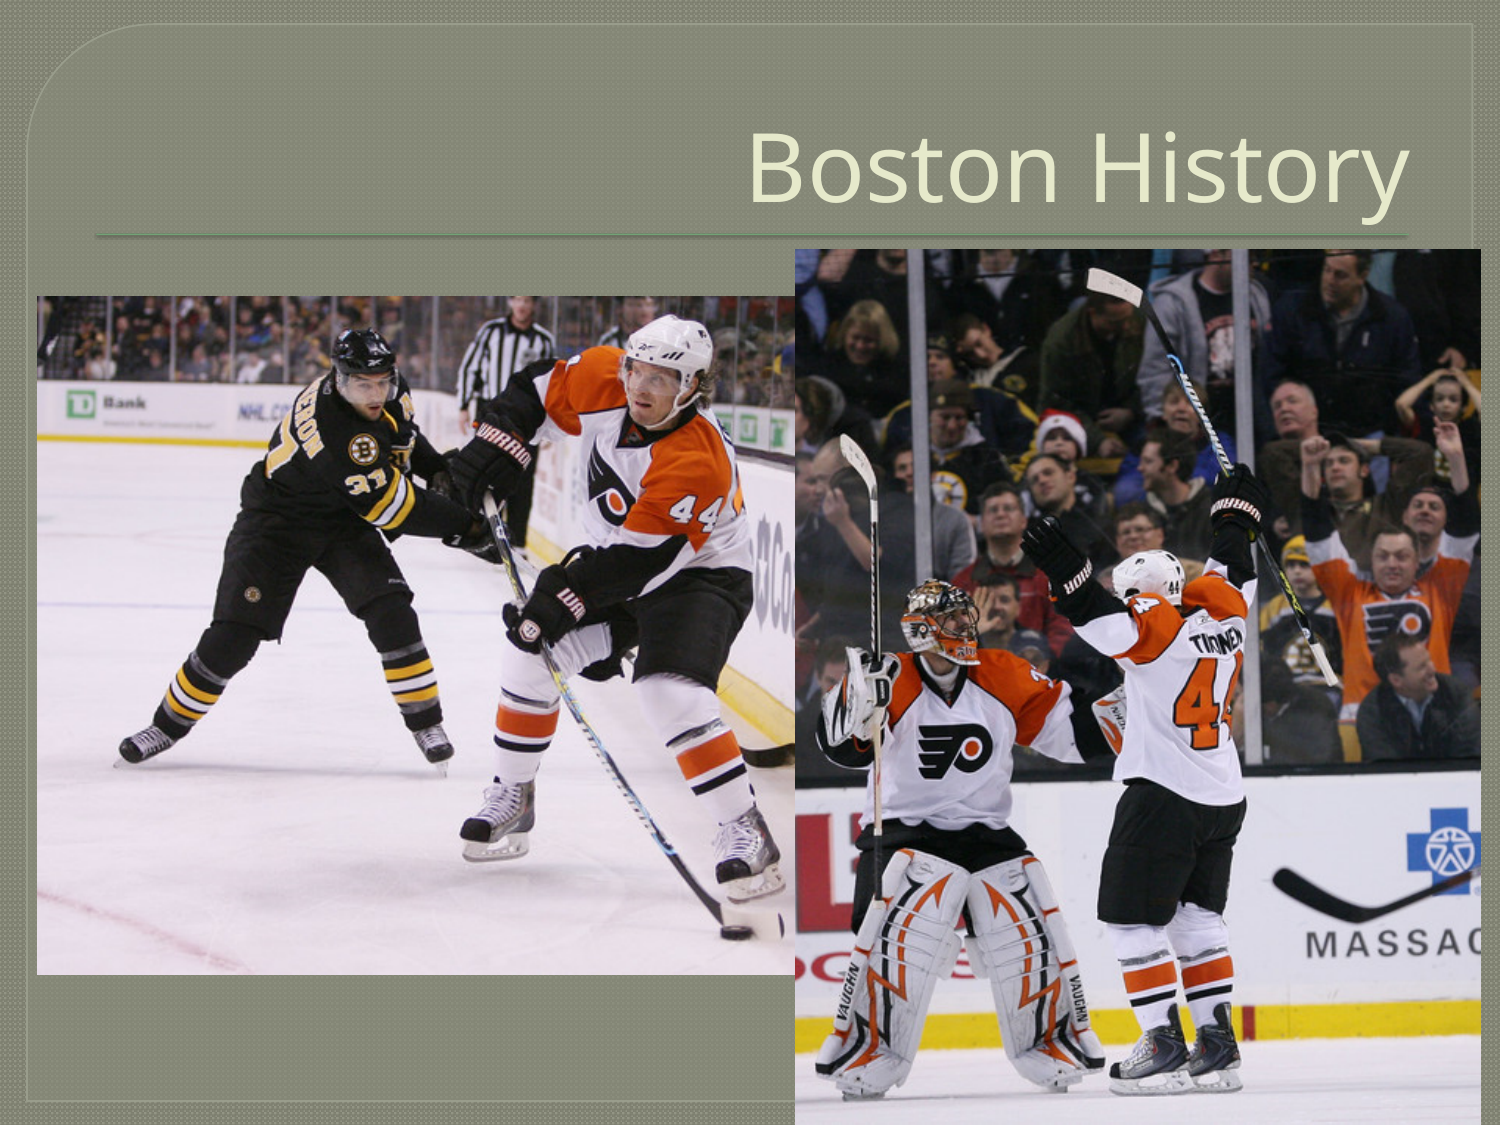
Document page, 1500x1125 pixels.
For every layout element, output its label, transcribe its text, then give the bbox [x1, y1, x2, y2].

title Boston History [75, 41, 1425, 229]
picture [37, 249, 1481, 1125]
